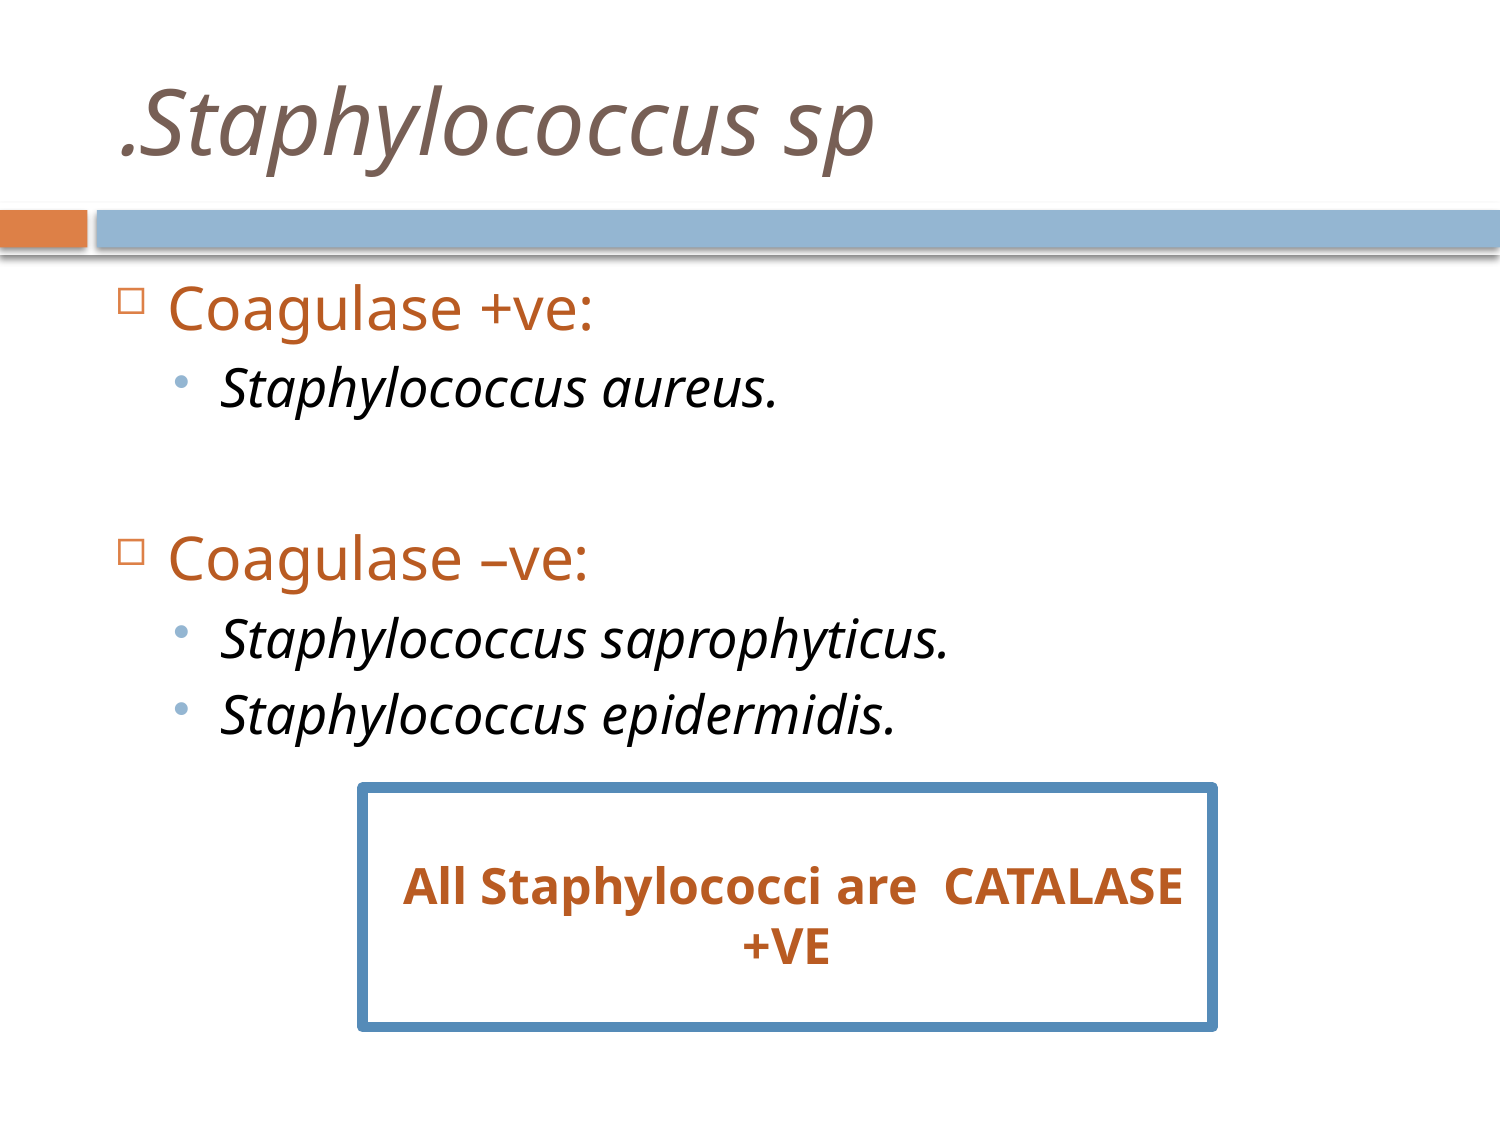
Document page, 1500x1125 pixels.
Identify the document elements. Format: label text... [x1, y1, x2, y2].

list Coagulase +ve: Staphylococcus aureus. Coagulase –ve: Staphylococcus saprophyticus. Staphylococcus epidermidis. [100, 262, 1438, 1000]
text_box All Staphylococci are CATALASE +VE [362, 787, 1213, 1028]
title Staphylococcus sp. [100, 37, 1438, 200]
